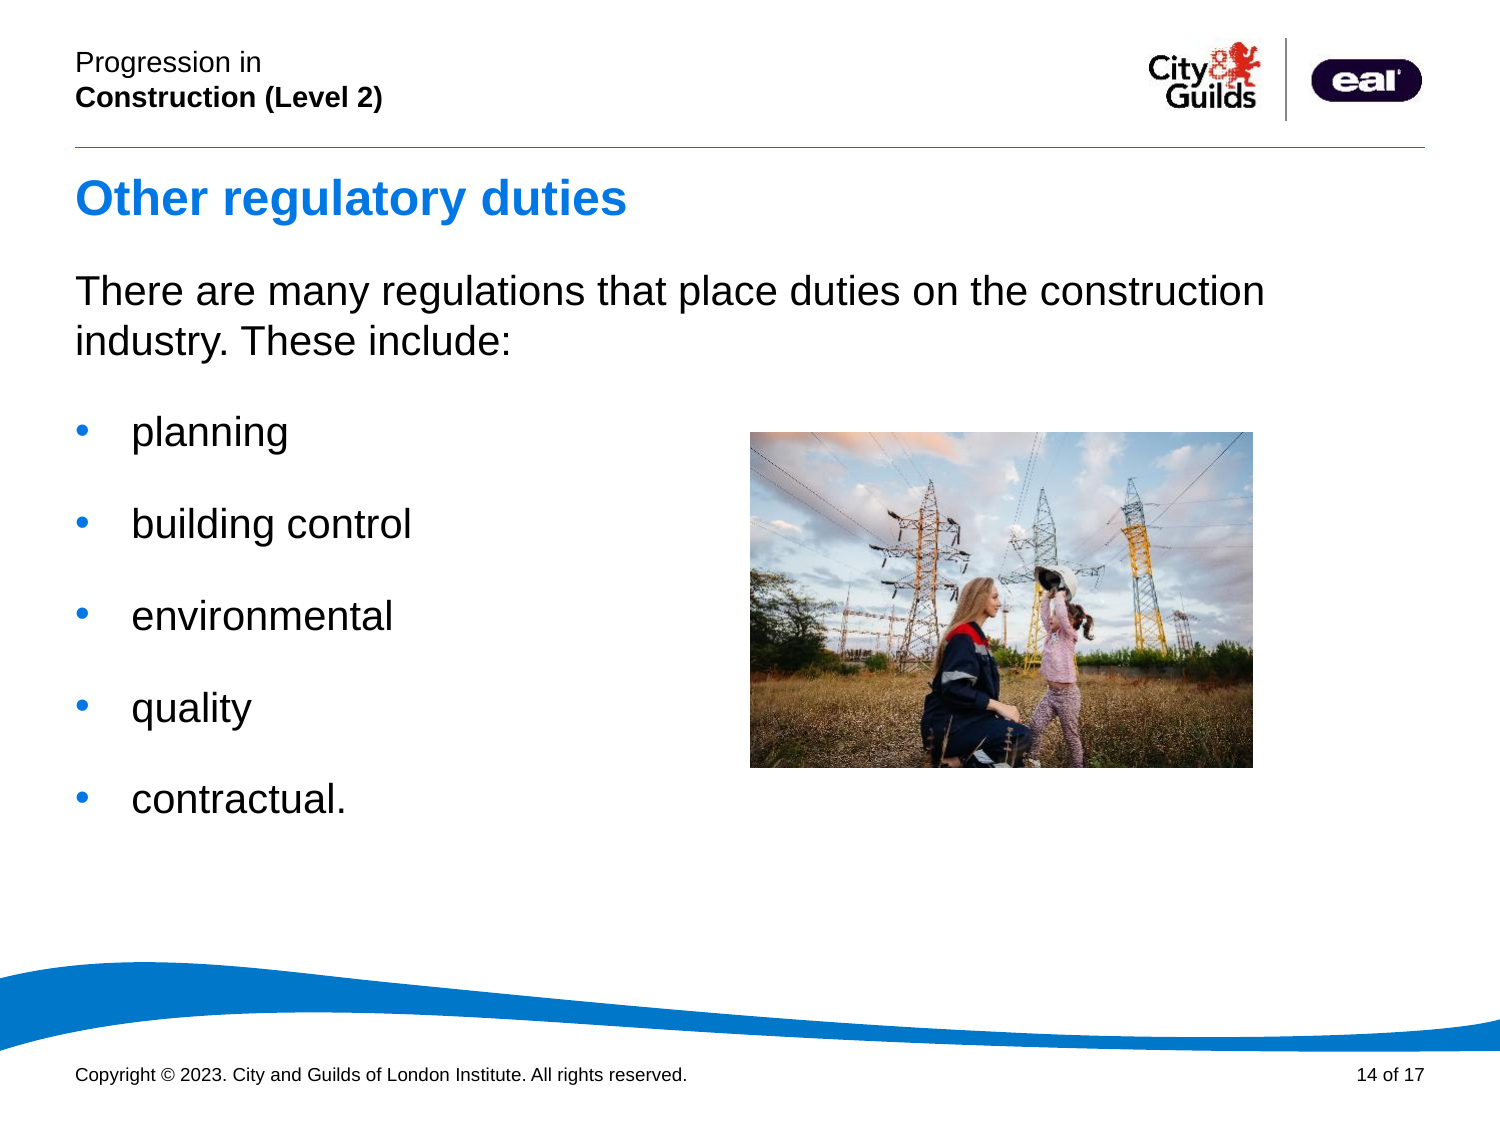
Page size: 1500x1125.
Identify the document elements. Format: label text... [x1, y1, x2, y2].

picture [749, 432, 1253, 769]
title Other regulatory duties [74, 165, 1426, 229]
list There are many regulations that place duties on the construction industry. These include: planning building control environmental quality contractual. [74, 263, 1426, 862]
picture [1149, 38, 1422, 121]
